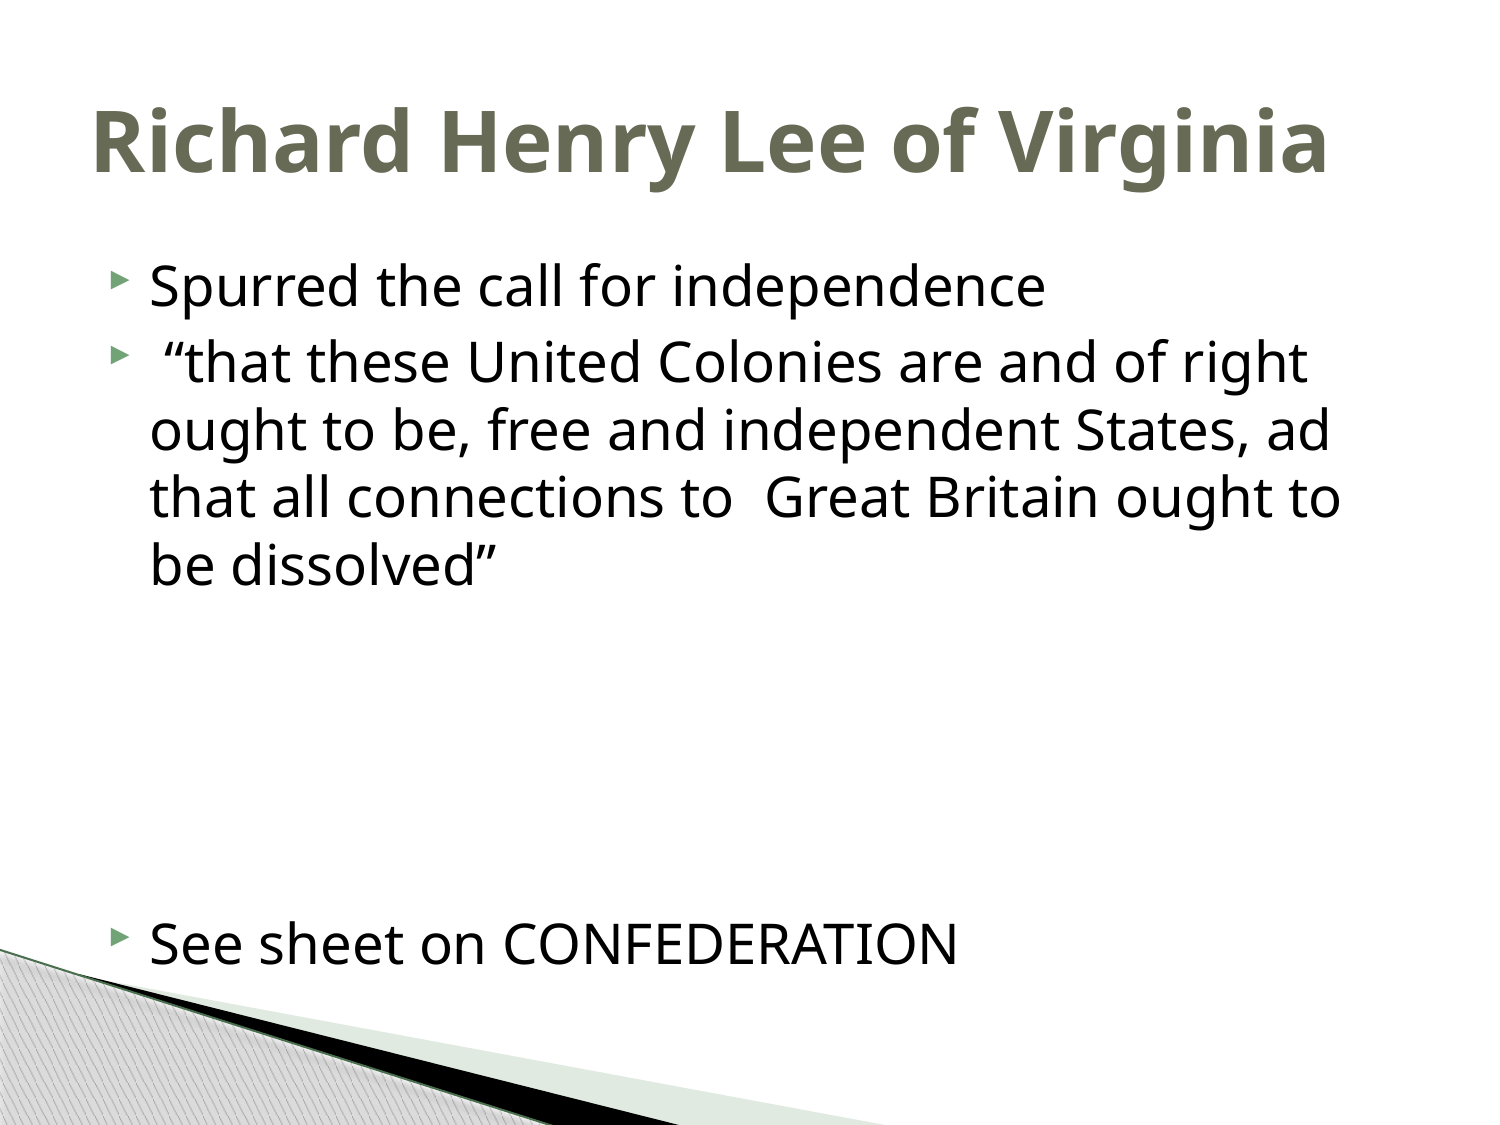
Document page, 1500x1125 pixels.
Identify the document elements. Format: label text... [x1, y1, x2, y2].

title Richard Henry Lee of Virginia [75, 45, 1425, 233]
list Spurred the call for independence “that these United Colonies are and of right ought to be, free and independent States, ad that all connections to Great Britain ought to be dissolved” See sheet on CONFEDERATION [75, 243, 1425, 986]
